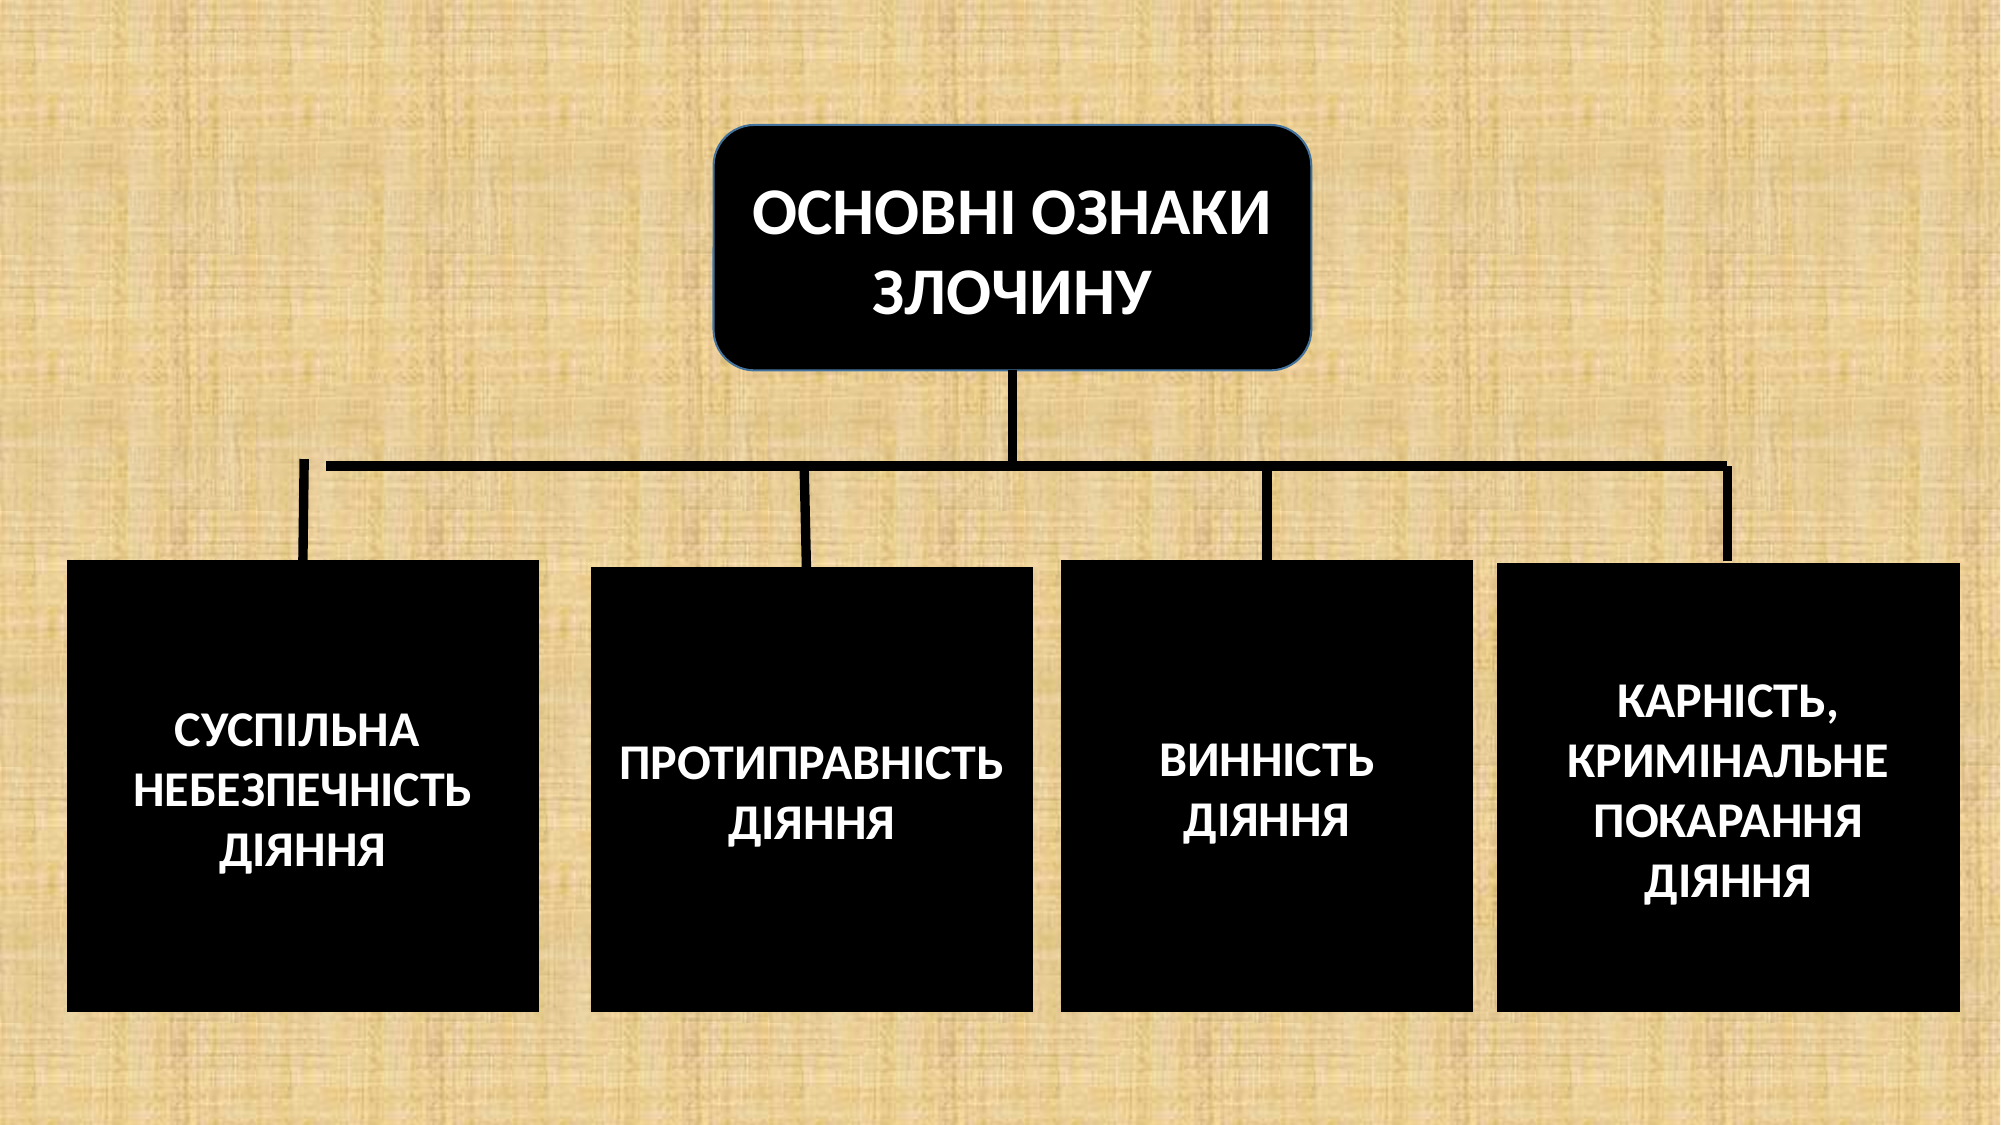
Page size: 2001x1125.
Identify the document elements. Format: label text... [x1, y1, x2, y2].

picture [0, 0, 2001, 1125]
text_box СУСПІЛЬНА НЕБЕЗПЕЧНІСТЬ ДІЯННЯ [67, 560, 539, 1012]
text_box ОСНОВНІ ОЗНАКИ ЗЛОЧИНУ [712, 123, 1313, 372]
text_box ВИННІСТЬ ДІЯННЯ [1061, 560, 1473, 1012]
text_box КАРНІСТЬ, КРИМІНАЛЬНЕ ПОКАРАННЯ ДІЯННЯ [1497, 563, 1960, 1012]
text_box ПРОТИПРАВНІСТЬ ДІЯННЯ [591, 567, 1033, 1012]
